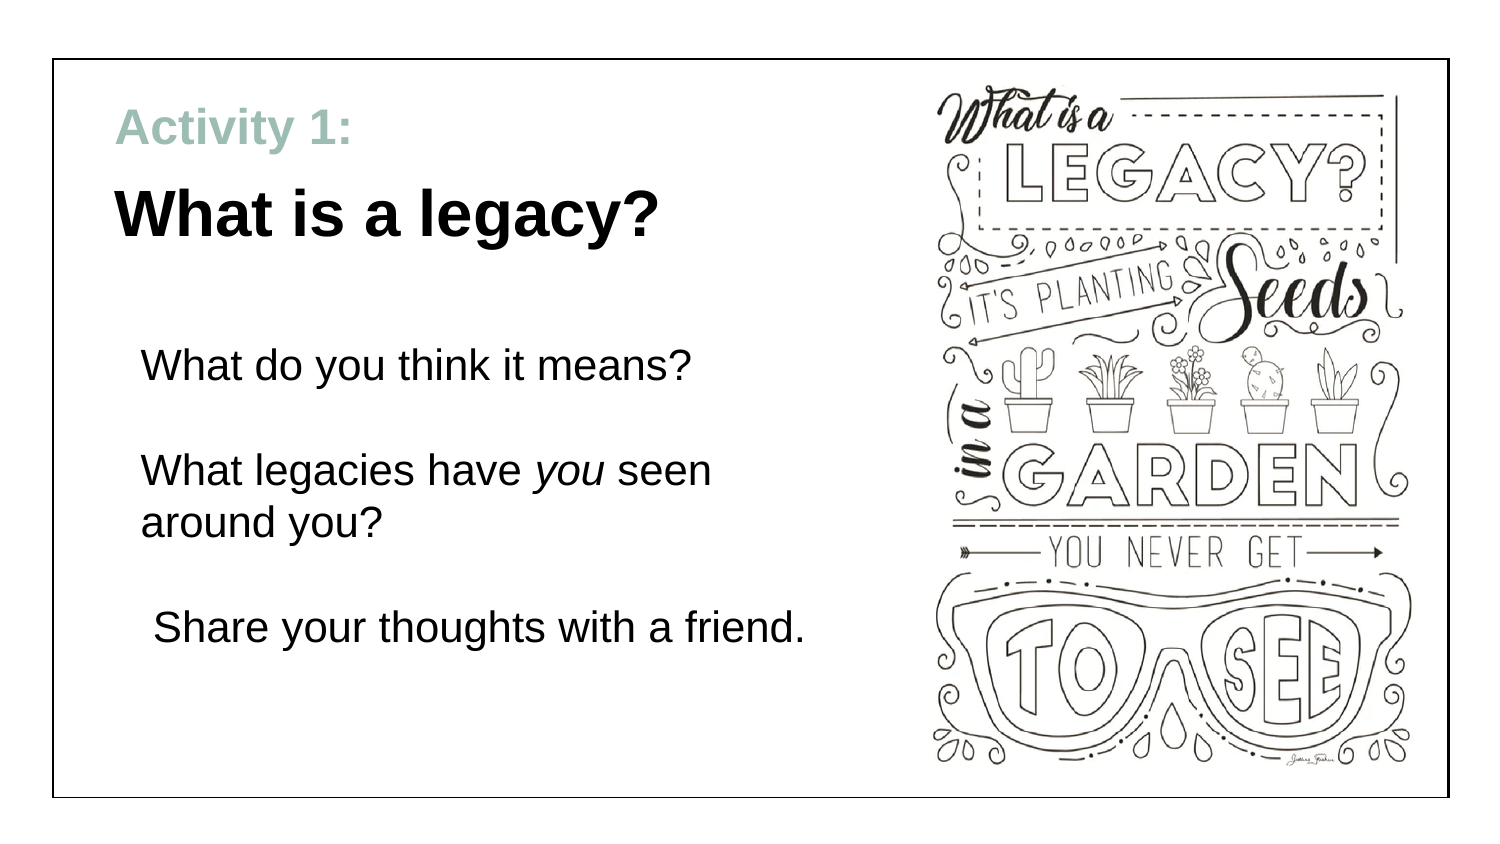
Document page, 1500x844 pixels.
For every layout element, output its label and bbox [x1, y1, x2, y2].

picture [52, 58, 1450, 798]
